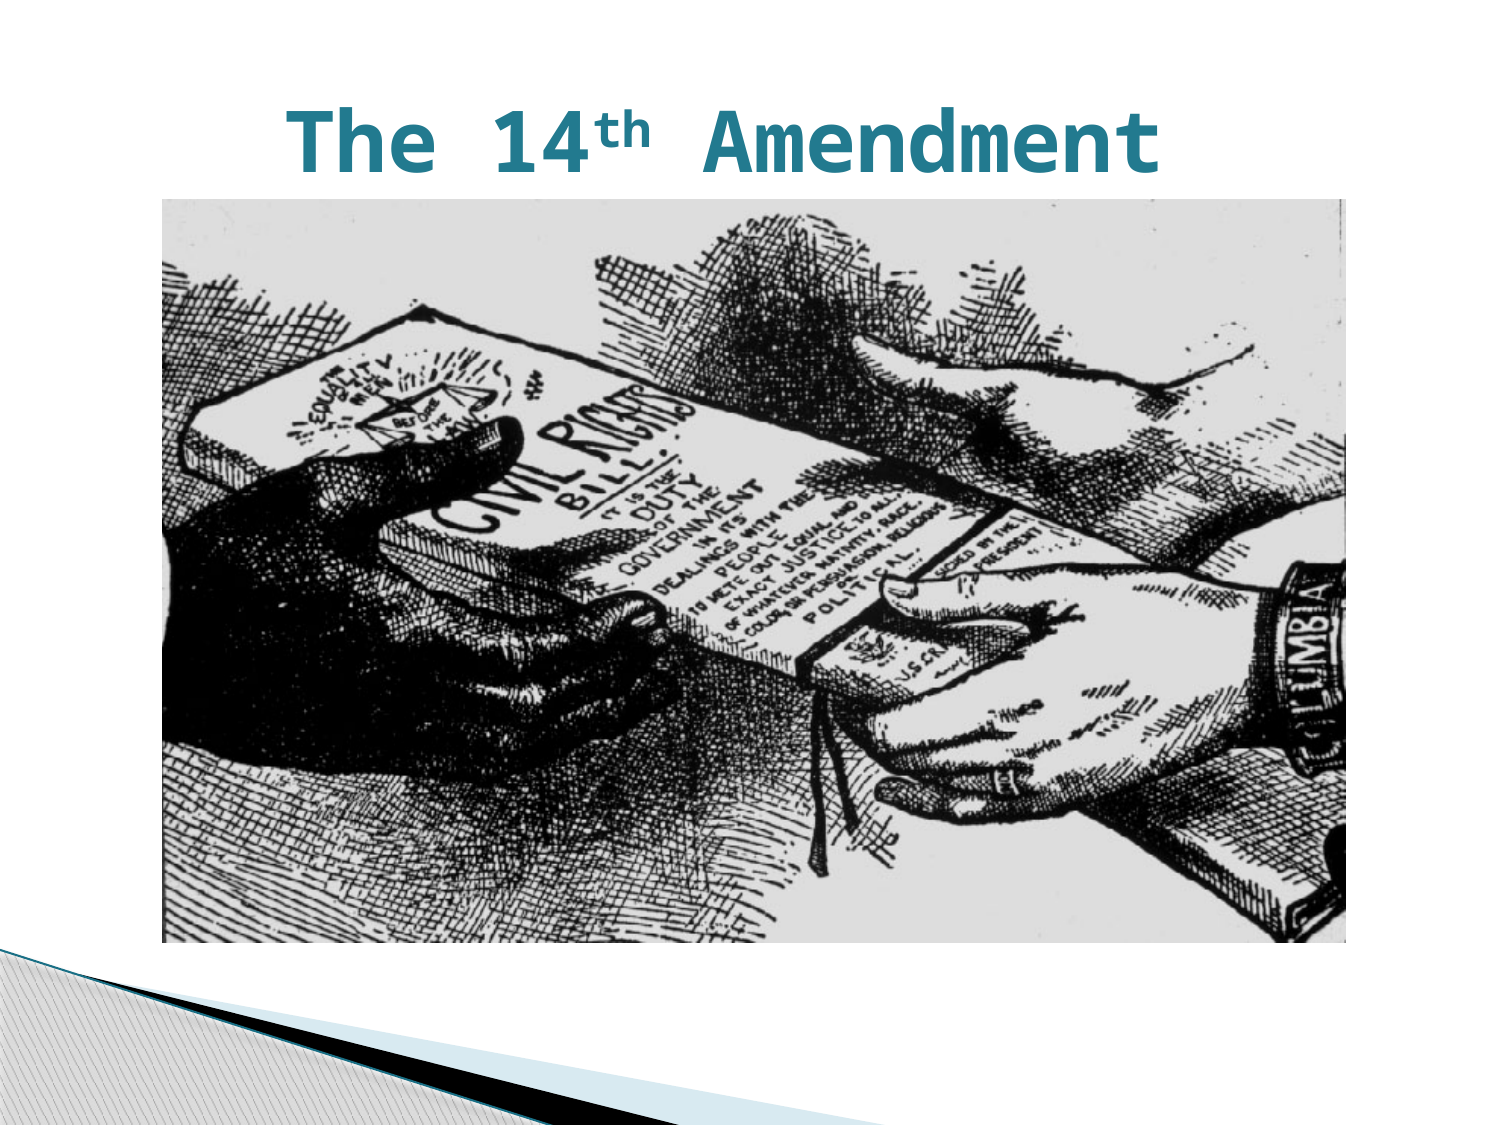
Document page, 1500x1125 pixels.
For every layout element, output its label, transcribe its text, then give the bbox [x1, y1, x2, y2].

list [162, 199, 1347, 943]
title The 14th Amendment [75, 45, 1425, 233]
